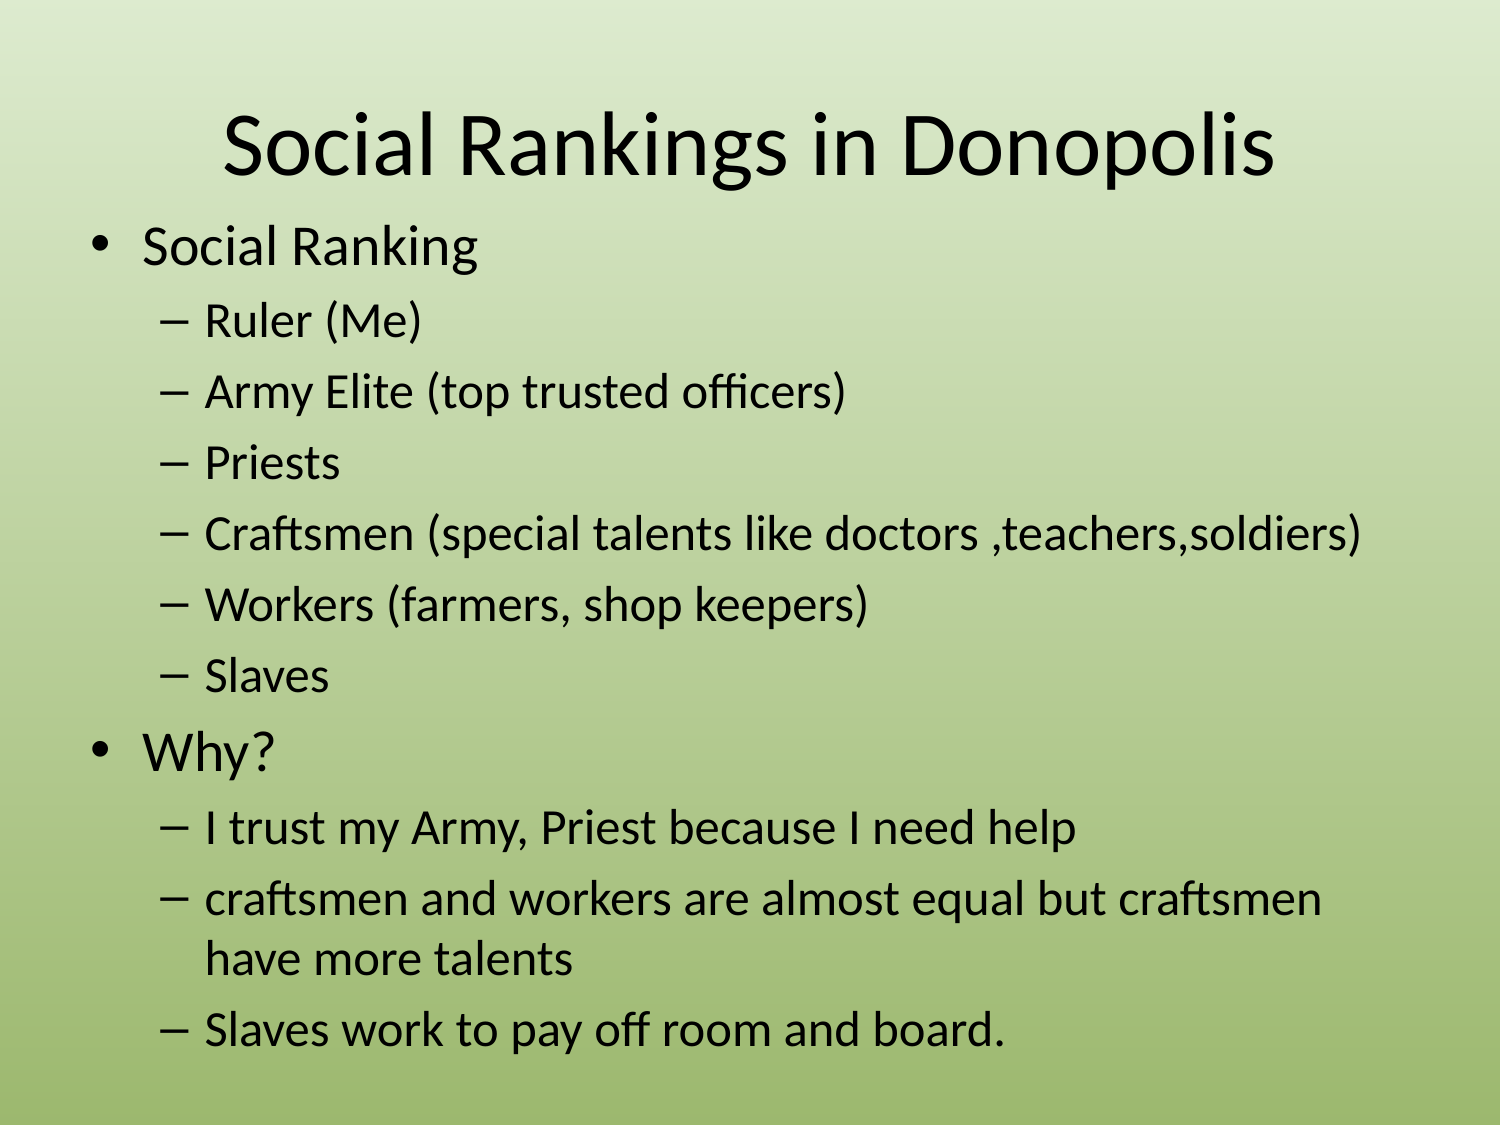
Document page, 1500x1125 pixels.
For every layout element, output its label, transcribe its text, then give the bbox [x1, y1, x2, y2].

list Social Ranking Ruler (Me) Army Elite (top trusted officers) Priests Craftsmen (special talents like doctors ,teachers,soldiers) Workers (farmers, shop keepers) Slaves Why? I trust my Army, Priest because I need help craftsmen and workers are almost equal but craftsmen have more talents Slaves work to pay off room and board. [75, 200, 1425, 1075]
title Social Rankings in Donopolis [75, 45, 1425, 200]
